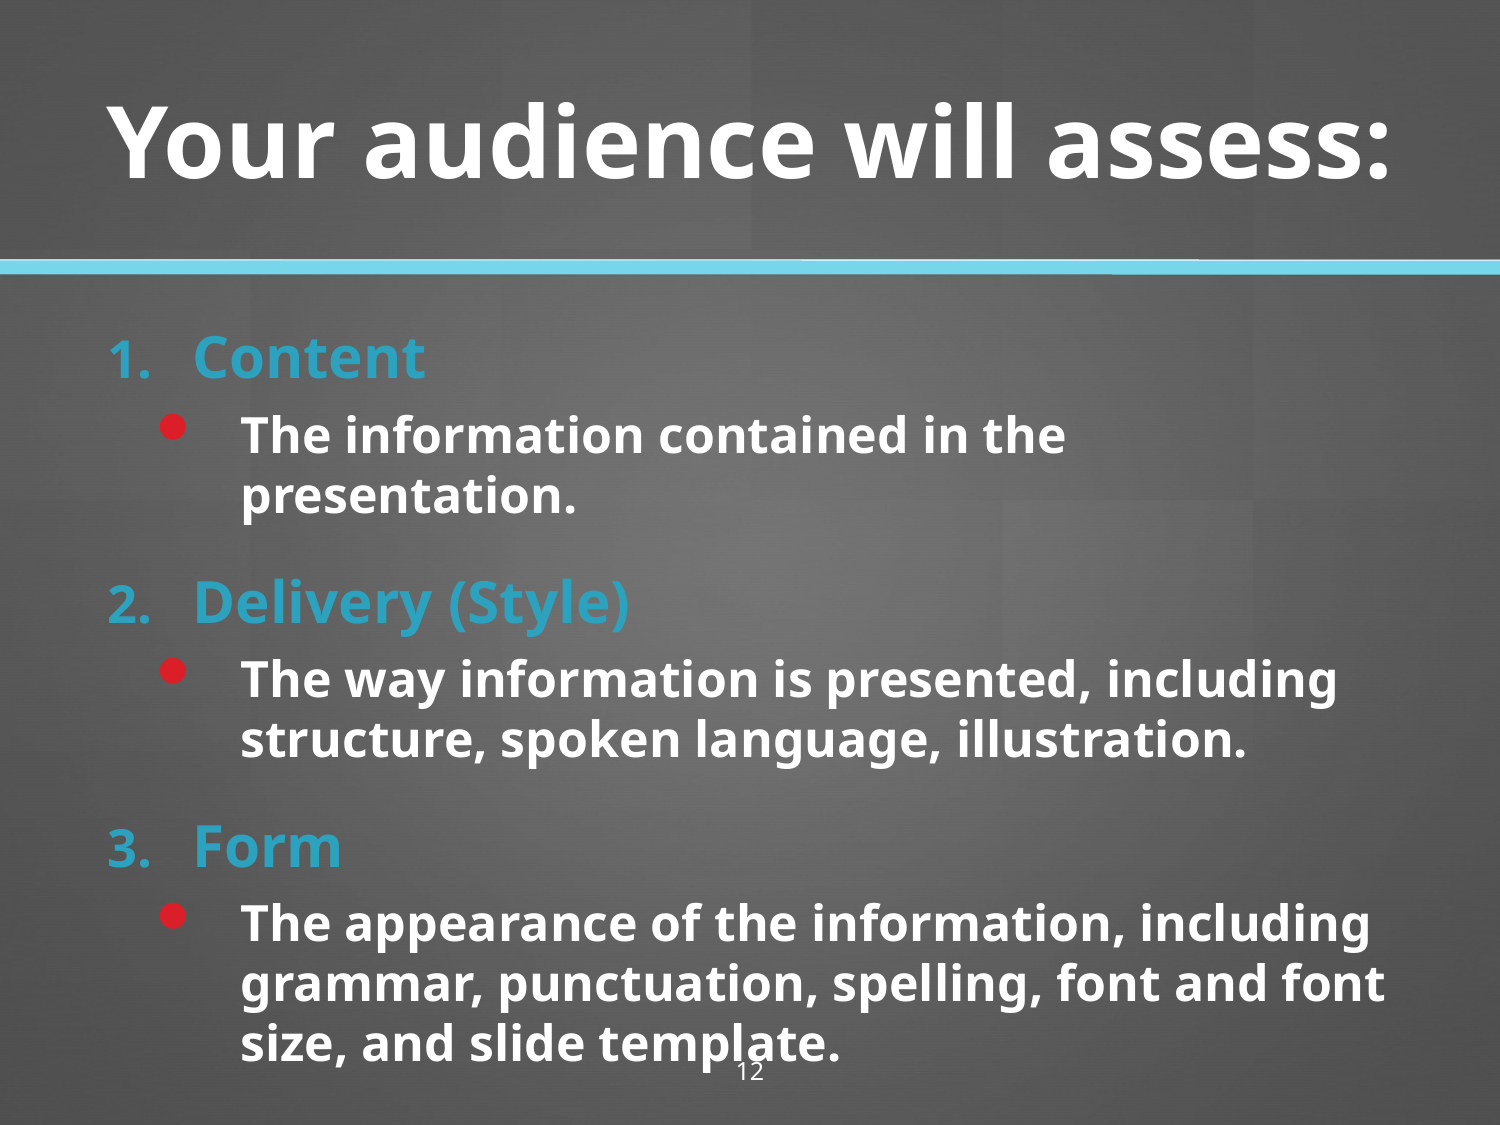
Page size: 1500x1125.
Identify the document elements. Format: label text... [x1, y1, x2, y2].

slide_number 12 [699, 1042, 800, 1103]
title Your audience will assess: [75, 45, 1425, 233]
list Content The information contained in the presentation. Delivery (Style) The way information is presented, including structure, spoken language, illustration. Form The appearance of the information, including grammar, punctuation, spelling, font and font size, and slide template. [75, 313, 1425, 1079]
